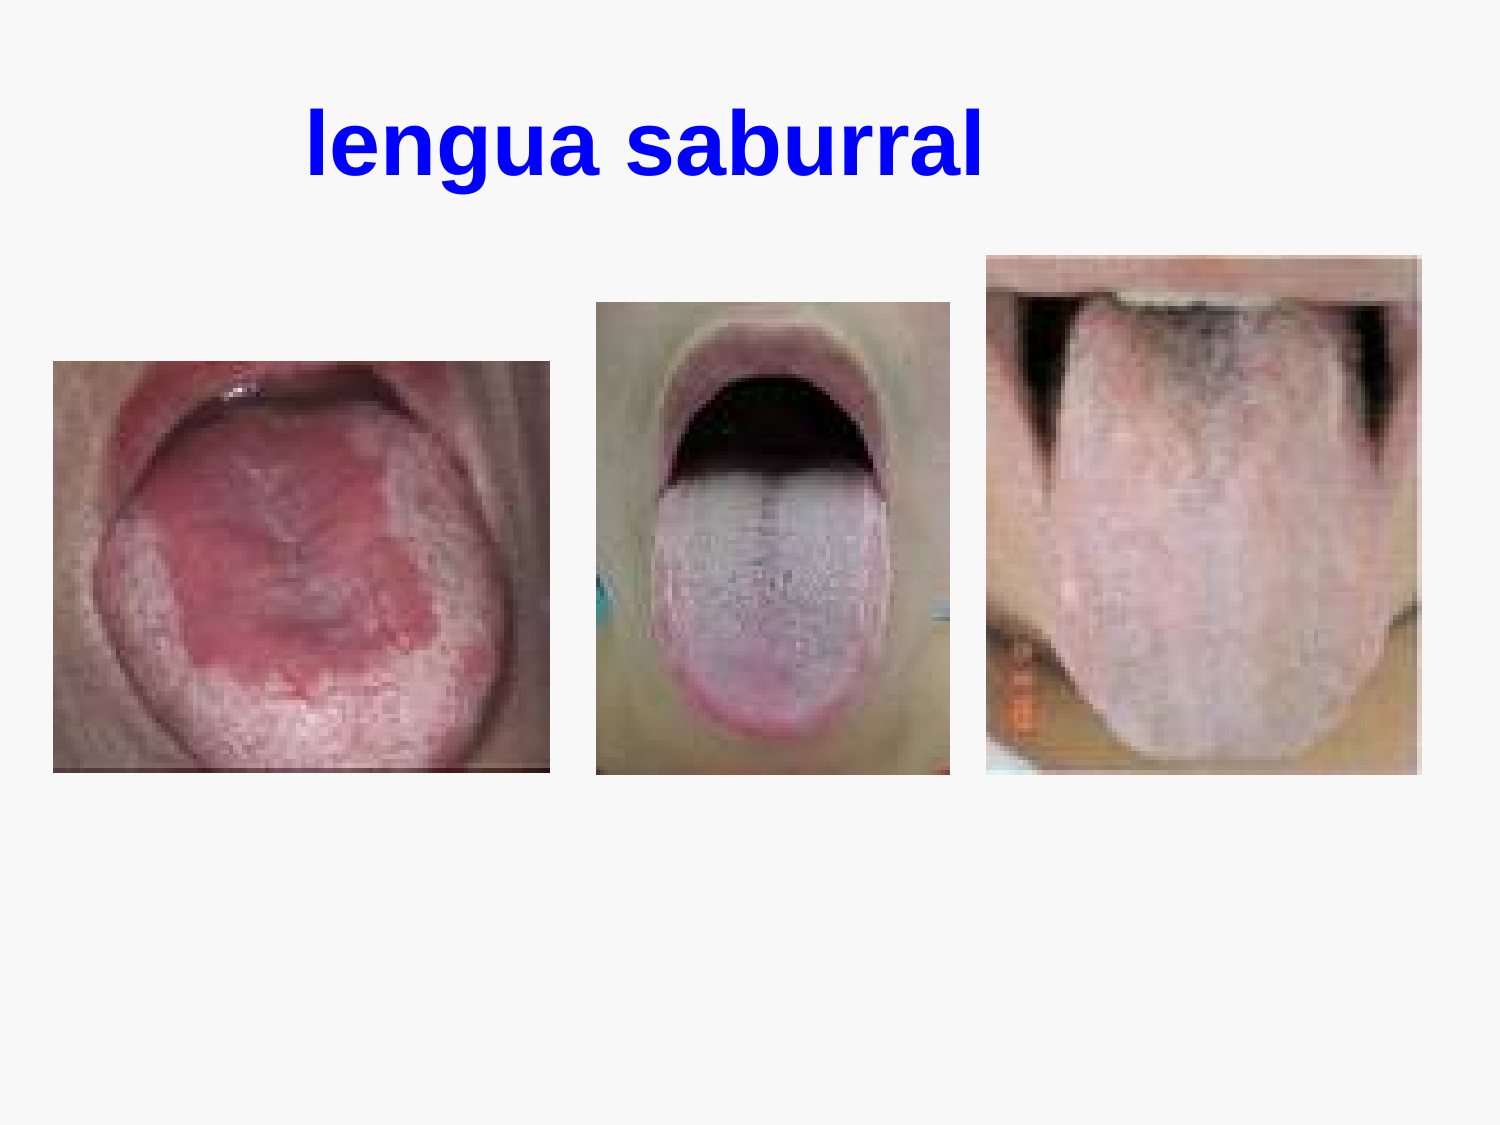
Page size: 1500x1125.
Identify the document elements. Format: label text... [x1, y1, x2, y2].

picture [52, 361, 550, 773]
title lengua saburral [289, 45, 1022, 233]
picture [596, 302, 950, 776]
picture [985, 255, 1422, 776]
